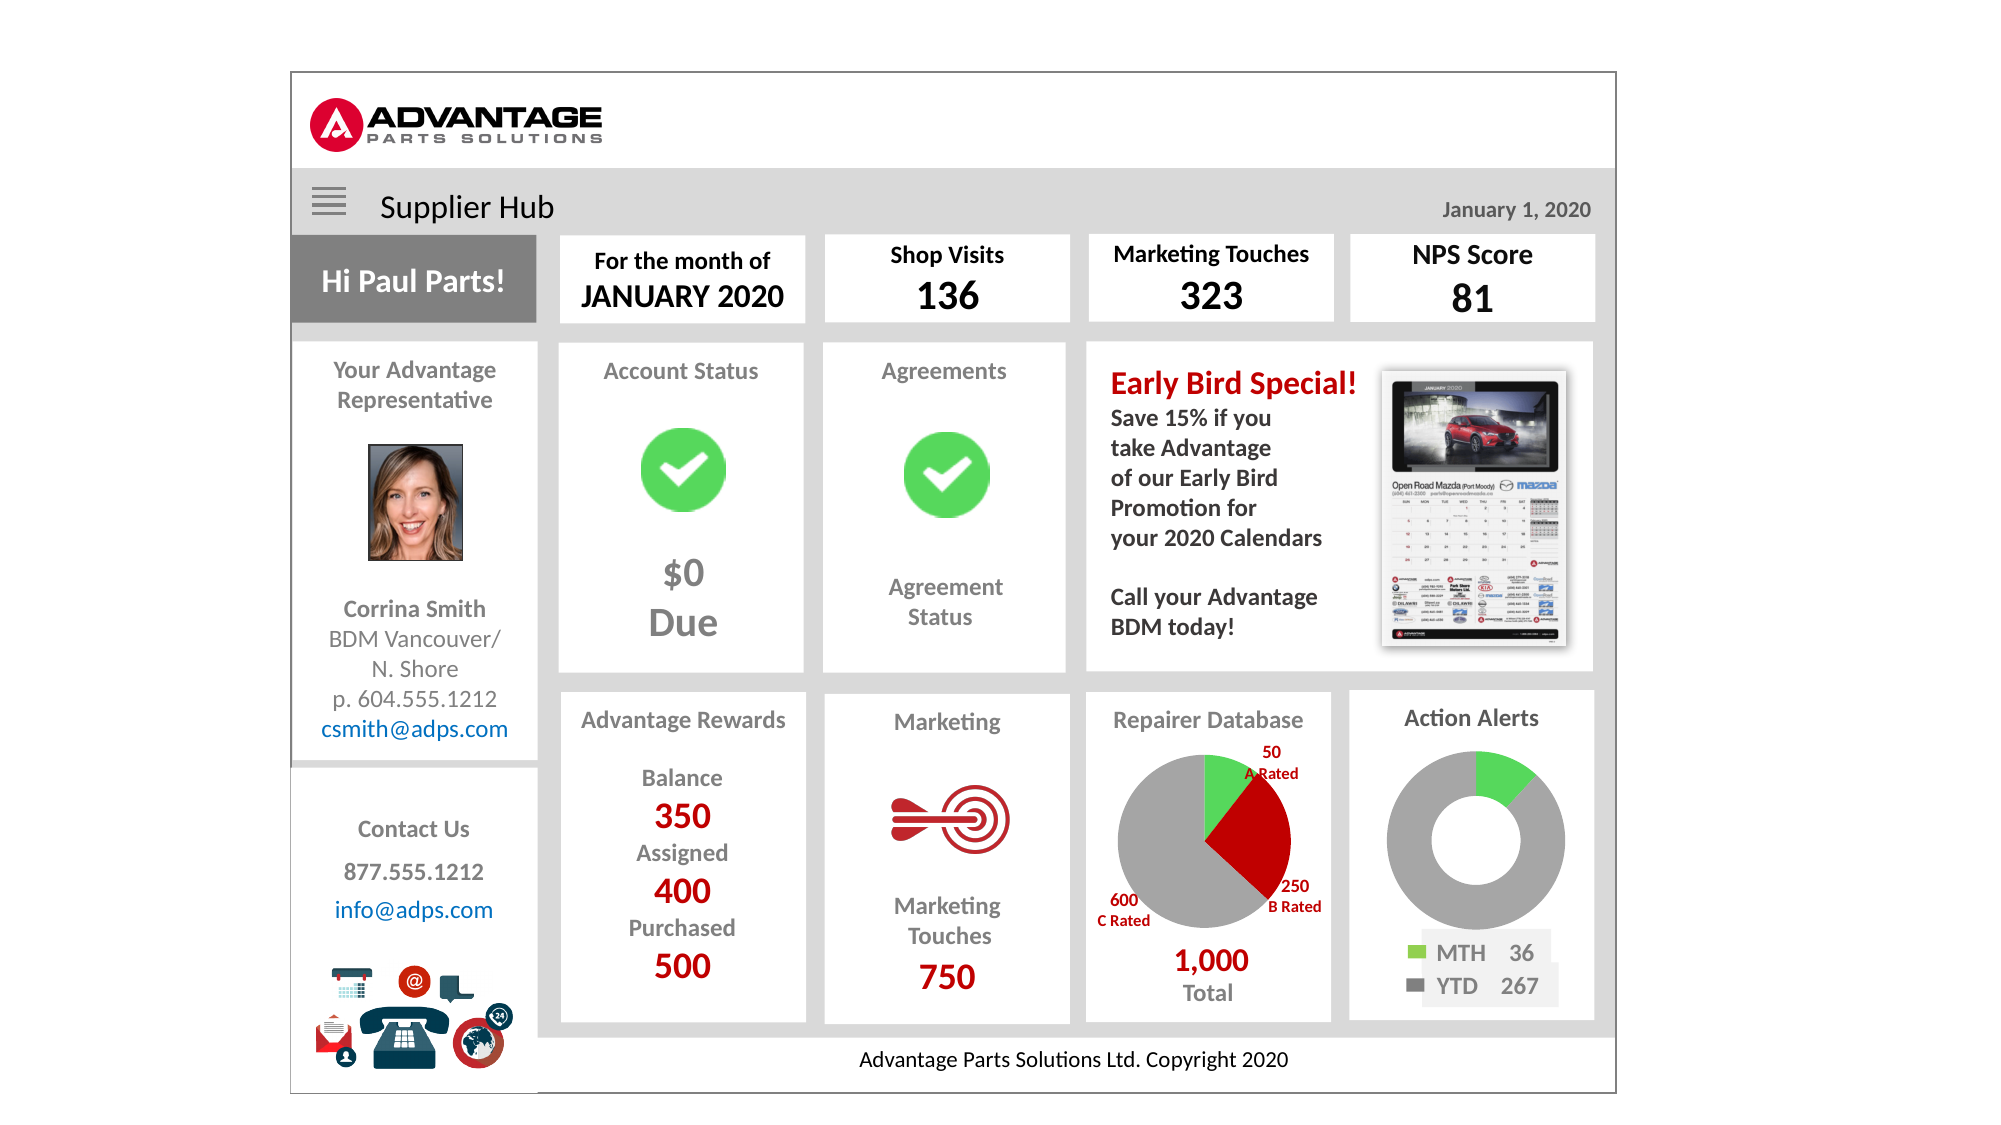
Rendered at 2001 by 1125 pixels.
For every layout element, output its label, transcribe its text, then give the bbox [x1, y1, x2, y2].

text_box 750 [846, 945, 1048, 1005]
text_box [1085, 340, 1594, 672]
text_box MTH 36 [1421, 935, 1552, 974]
picture [904, 432, 990, 518]
text_box 600 C Rated [1095, 887, 1105, 930]
picture [891, 785, 1010, 854]
text_box 250 B Rated [1304, 873, 1332, 916]
chart [1105, 751, 1304, 932]
text_box Contact Us 877.555.1212 info@adps.com [290, 767, 539, 1094]
text_box Account Status [558, 342, 805, 674]
picture [490, 1014, 502, 1025]
text_box Hi Paul Parts! [290, 234, 537, 324]
text_box Your Advantage Representative Corrina Smith BDM Vancouver/ N. Shore p. 604.555.1212 csmith@adps.com [292, 340, 539, 761]
text_box Repairer Database [1085, 691, 1332, 1023]
text_box Balance 350 Assigned 400 Purchased 500 [575, 754, 790, 994]
text_box Agreement Status [836, 563, 1051, 638]
text_box Advantage Rewards [560, 691, 807, 1023]
text_box Supplier Hub [365, 177, 656, 233]
text_box NPS Score 81 [1349, 233, 1596, 323]
text_box $0 Due [579, 537, 788, 653]
picture [1382, 371, 1566, 646]
text_box [1407, 944, 1427, 959]
text_box 1,000 [1146, 932, 1276, 985]
picture [368, 444, 463, 561]
text_box Early Bird Special! Save 15% if you take Advantage of our Early Bird Promotion for your 2020 Calendars Call your Advantage BDM today! [1096, 353, 1452, 649]
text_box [312, 176, 347, 214]
text_box [1405, 977, 1425, 993]
text_box For the month of JANUARY 2020 [559, 234, 806, 324]
text_box Action Alerts [1348, 689, 1595, 1021]
text_box Agreements [822, 341, 1067, 674]
text_box Shop Visits 136 [824, 233, 1071, 323]
picture [316, 959, 513, 1069]
text_box 50 A Rated [1219, 740, 1324, 783]
text_box January 1, 2020 [1428, 187, 1607, 230]
picture [310, 98, 602, 152]
text_box Marketing Touches 323 [1088, 233, 1335, 323]
text_box Total [1134, 954, 1288, 1015]
text_box Marketing [824, 693, 1071, 1025]
chart [1383, 746, 1569, 935]
text_box YTD 267 [1422, 962, 1559, 1008]
text_box Advantage Parts Solutions Ltd. Copyright 2020 [560, 1037, 1589, 1080]
picture [641, 428, 726, 512]
text_box Marketing Touches [849, 882, 1051, 957]
text_box [290, 71, 1617, 1094]
